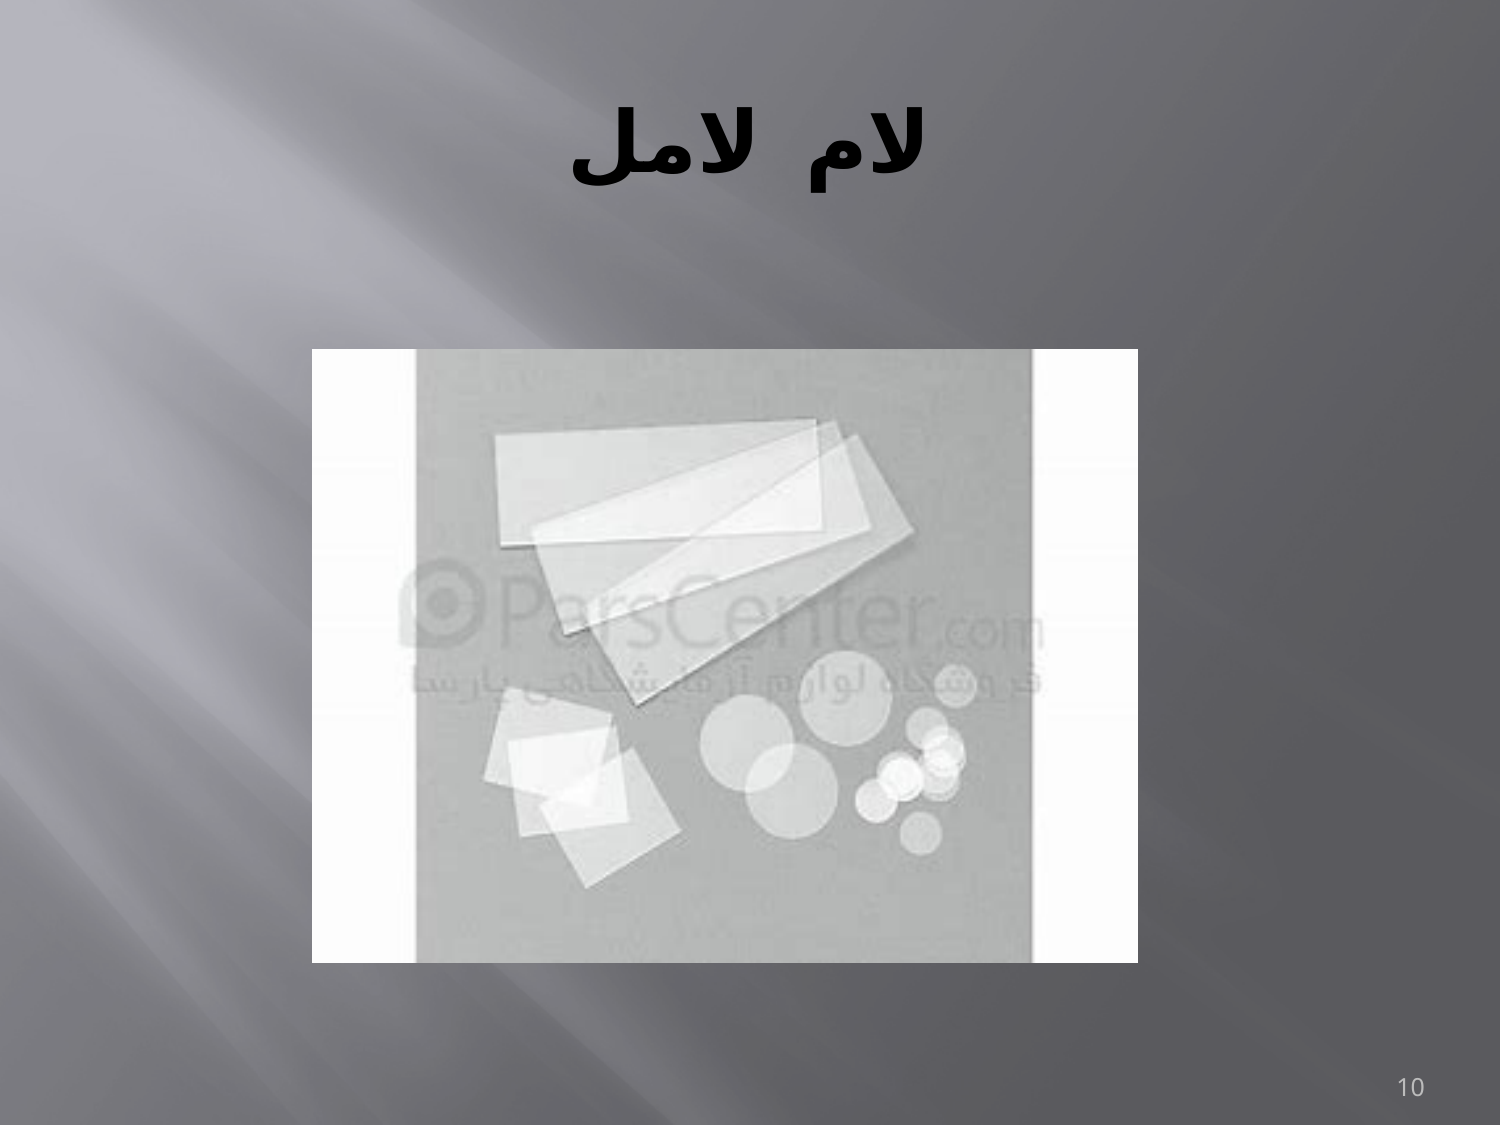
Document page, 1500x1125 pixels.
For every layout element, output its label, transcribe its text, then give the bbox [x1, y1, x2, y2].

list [312, 349, 1138, 963]
slide_number 10 [1299, 1052, 1425, 1113]
title لام لامل [75, 45, 1425, 233]
